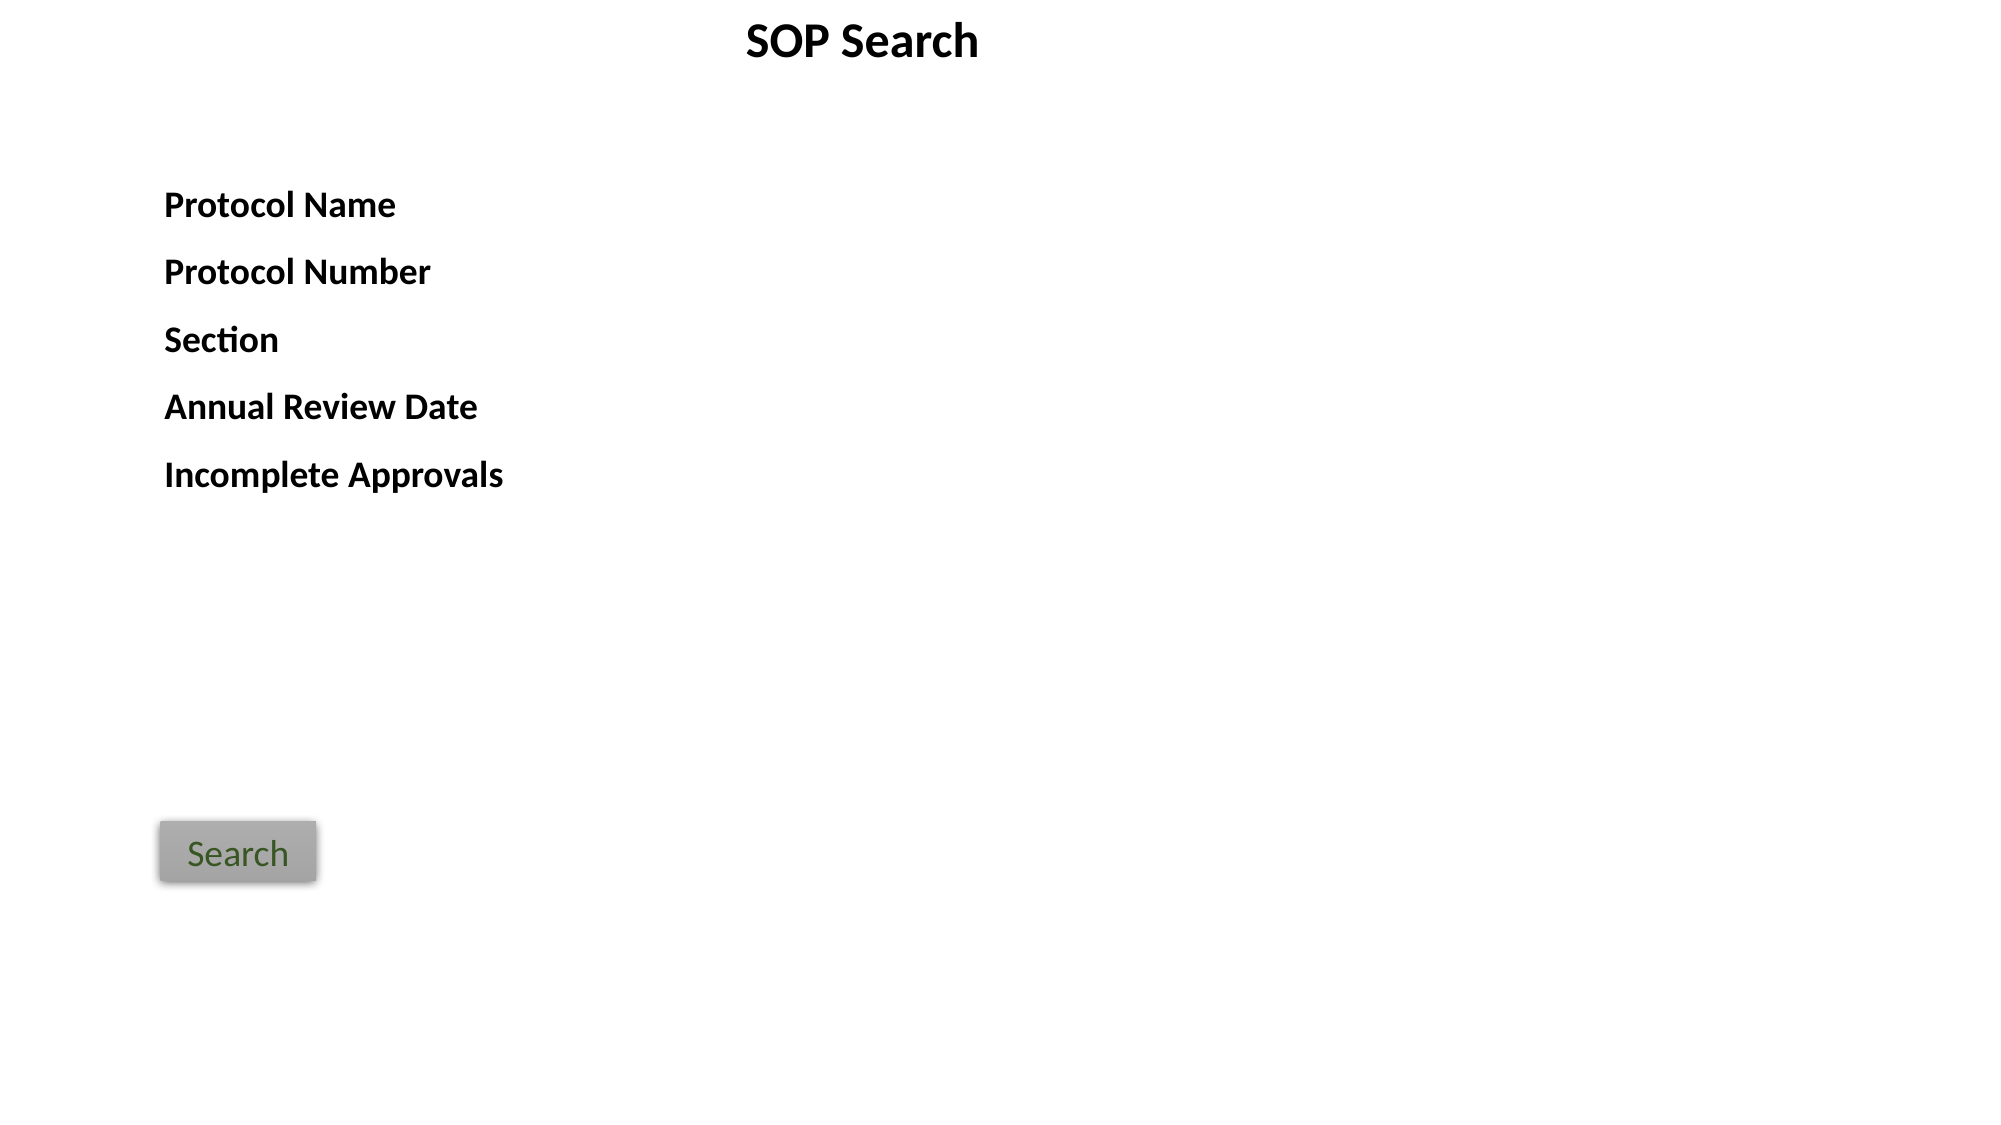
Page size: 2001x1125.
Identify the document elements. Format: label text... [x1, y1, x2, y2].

text_box SOP Search [731, 0, 995, 75]
text_box Search [160, 821, 317, 881]
text_box Protocol Name Protocol Number Section Annual Review Date Incomplete Approvals [149, 149, 519, 773]
